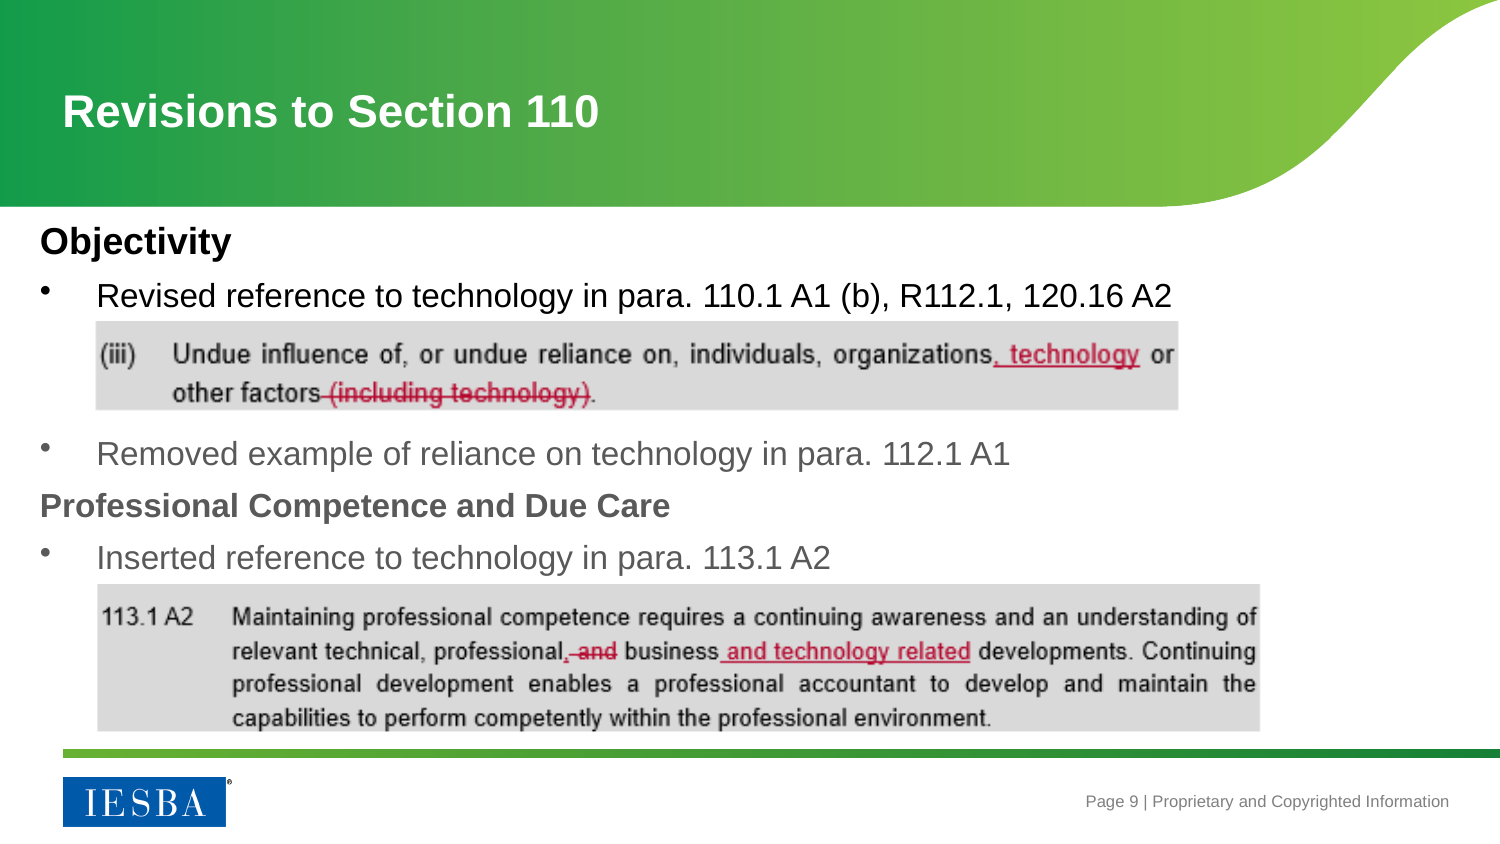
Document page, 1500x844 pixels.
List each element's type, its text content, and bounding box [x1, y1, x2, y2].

list Objectivity Revised reference to technology in para. 110.1 A1 (b), R112.1, 120.16 A2 Removed example of reliance on technology in para. 112.1 A1 Professional Competence and Due Care Inserted reference to technology in para. 113.1 A2 [24, 209, 1488, 722]
picture [49, 321, 1207, 431]
picture [87, 584, 1282, 740]
picture [63, 777, 232, 827]
title Revisions to Section 110 [62, 46, 1300, 172]
picture [0, 0, 1500, 207]
